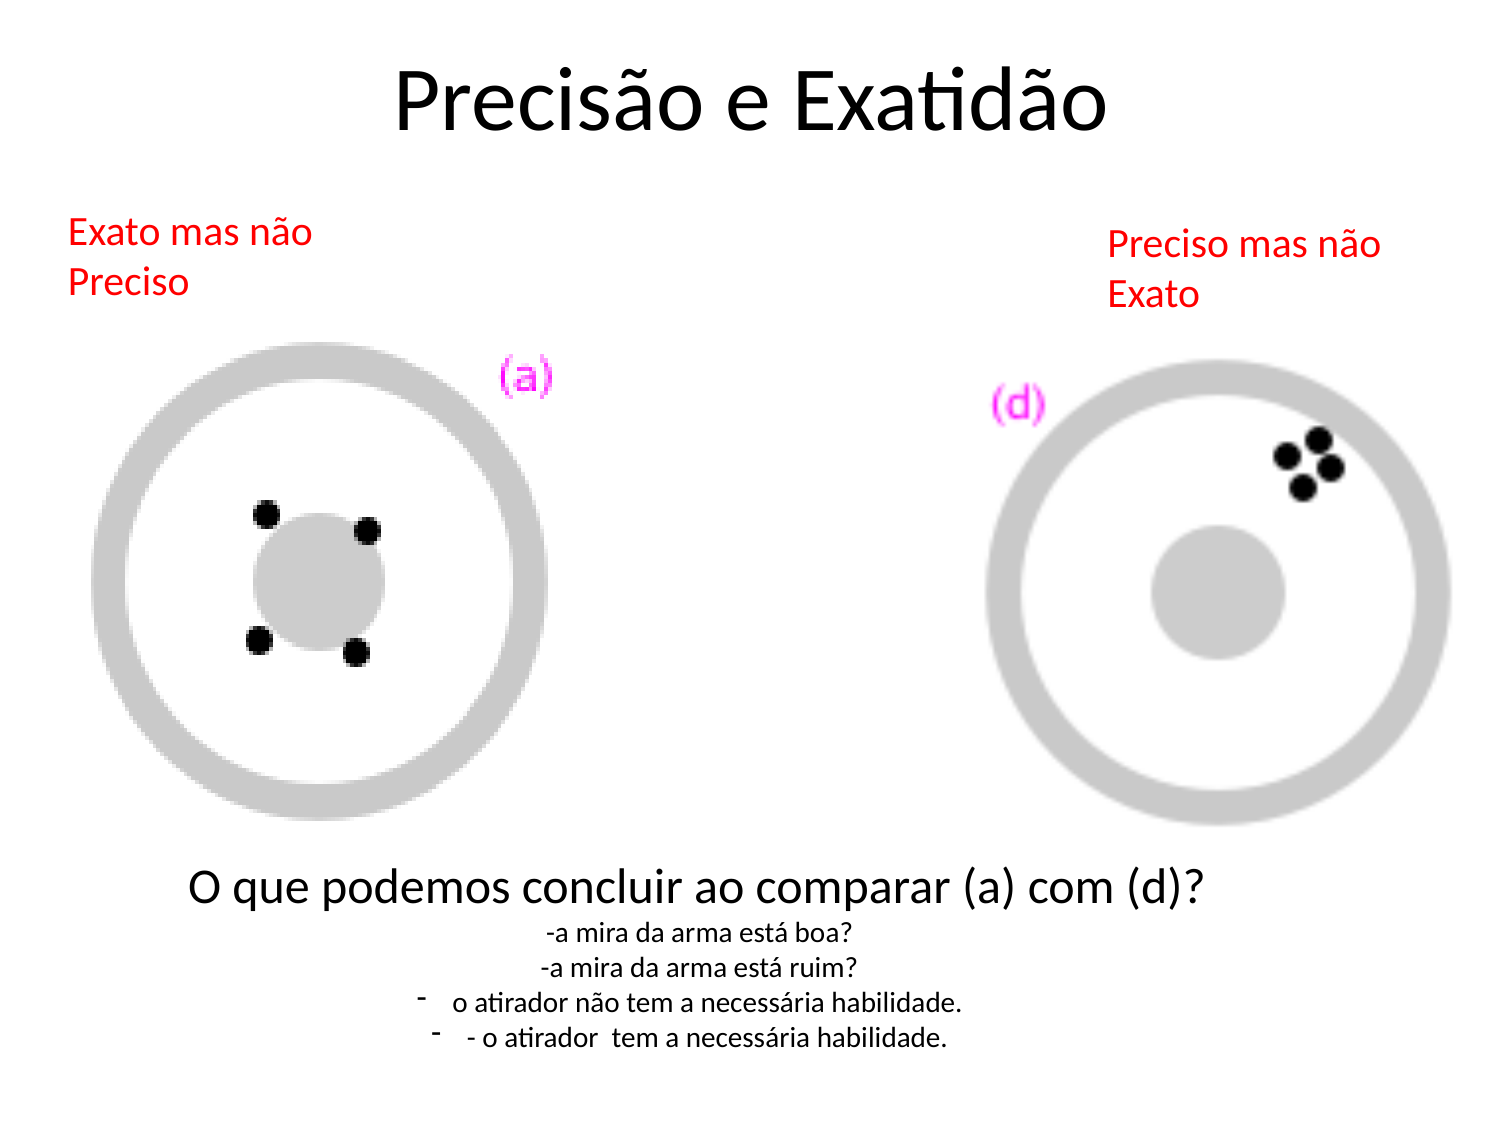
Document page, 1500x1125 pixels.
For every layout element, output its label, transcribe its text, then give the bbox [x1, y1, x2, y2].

picture [904, 349, 1500, 851]
text_box Exato mas não Preciso [53, 196, 396, 289]
text_box Preciso mas não Exato [1092, 207, 1436, 323]
picture [29, 290, 596, 858]
title Precisão e Exatidão [76, 0, 1427, 188]
text_box O que podemos concluir ao comparar (a) com (d)? -a mira da arma está boa? -a mira da arma está ruim? o atirador não tem a necessária habilidade. - o atirador tem a necessária habilidade. [0, 846, 1406, 1096]
